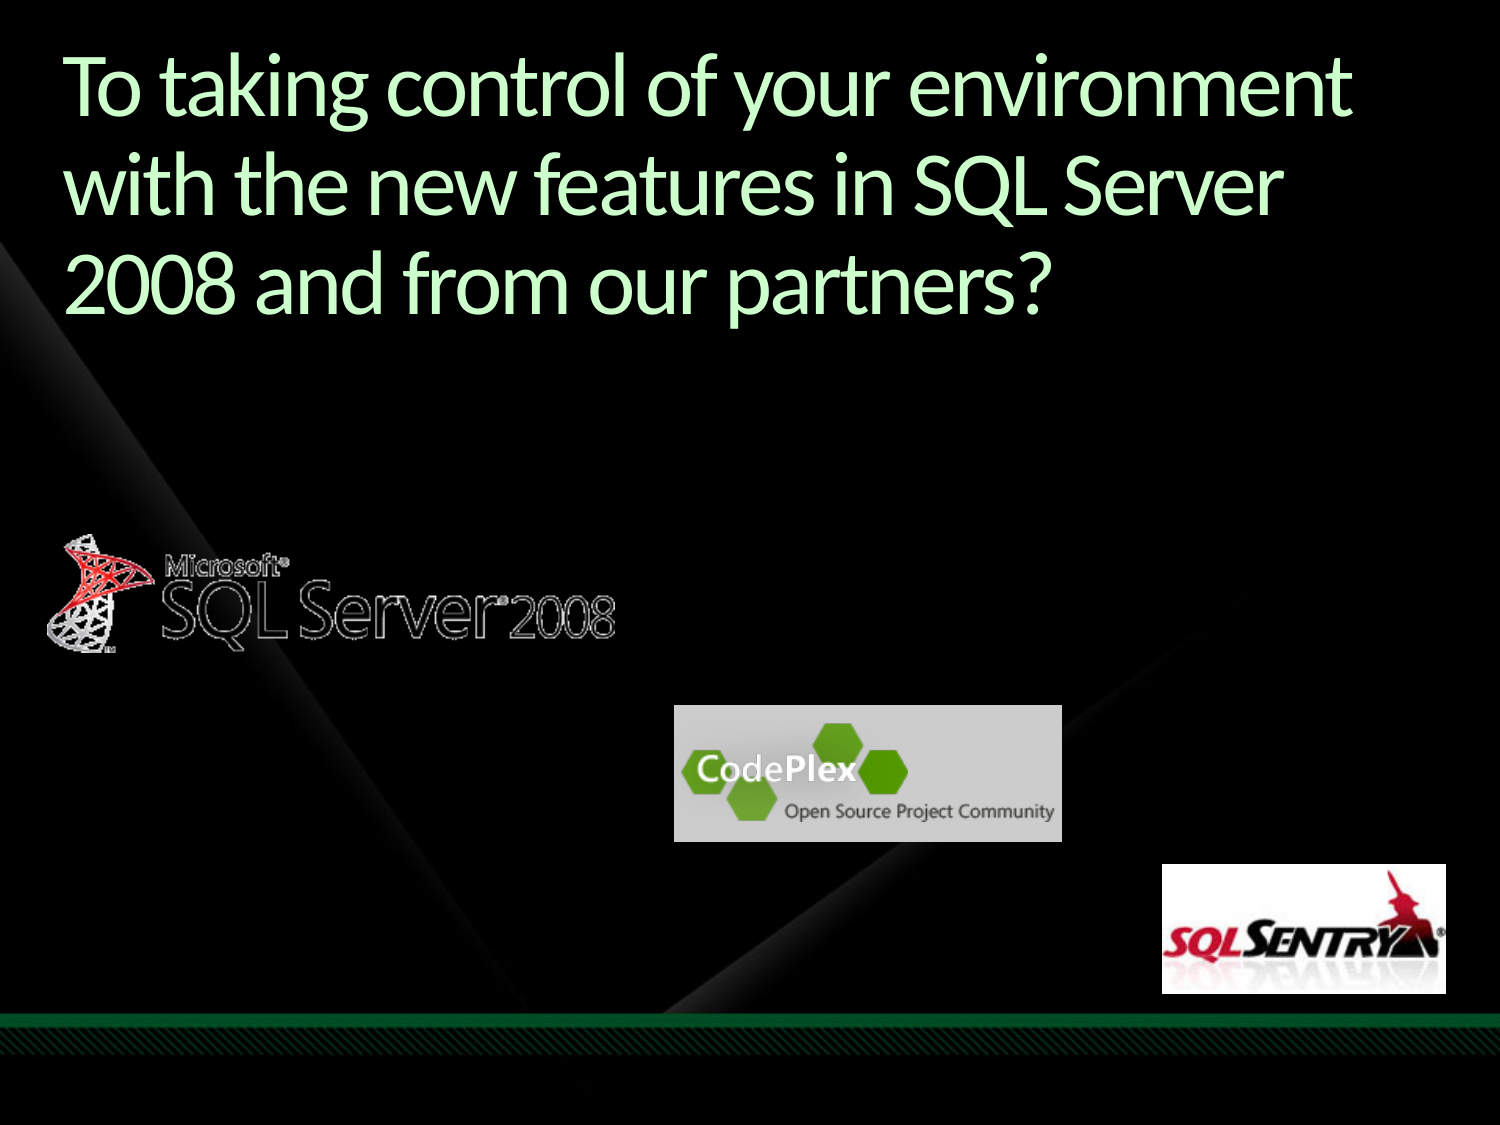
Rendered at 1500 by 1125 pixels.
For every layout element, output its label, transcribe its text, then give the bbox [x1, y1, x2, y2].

title To taking control of your environment with the new features in SQL Server 2008 and from our partners? [62, 37, 1438, 338]
picture [0, 0, 1500, 1125]
